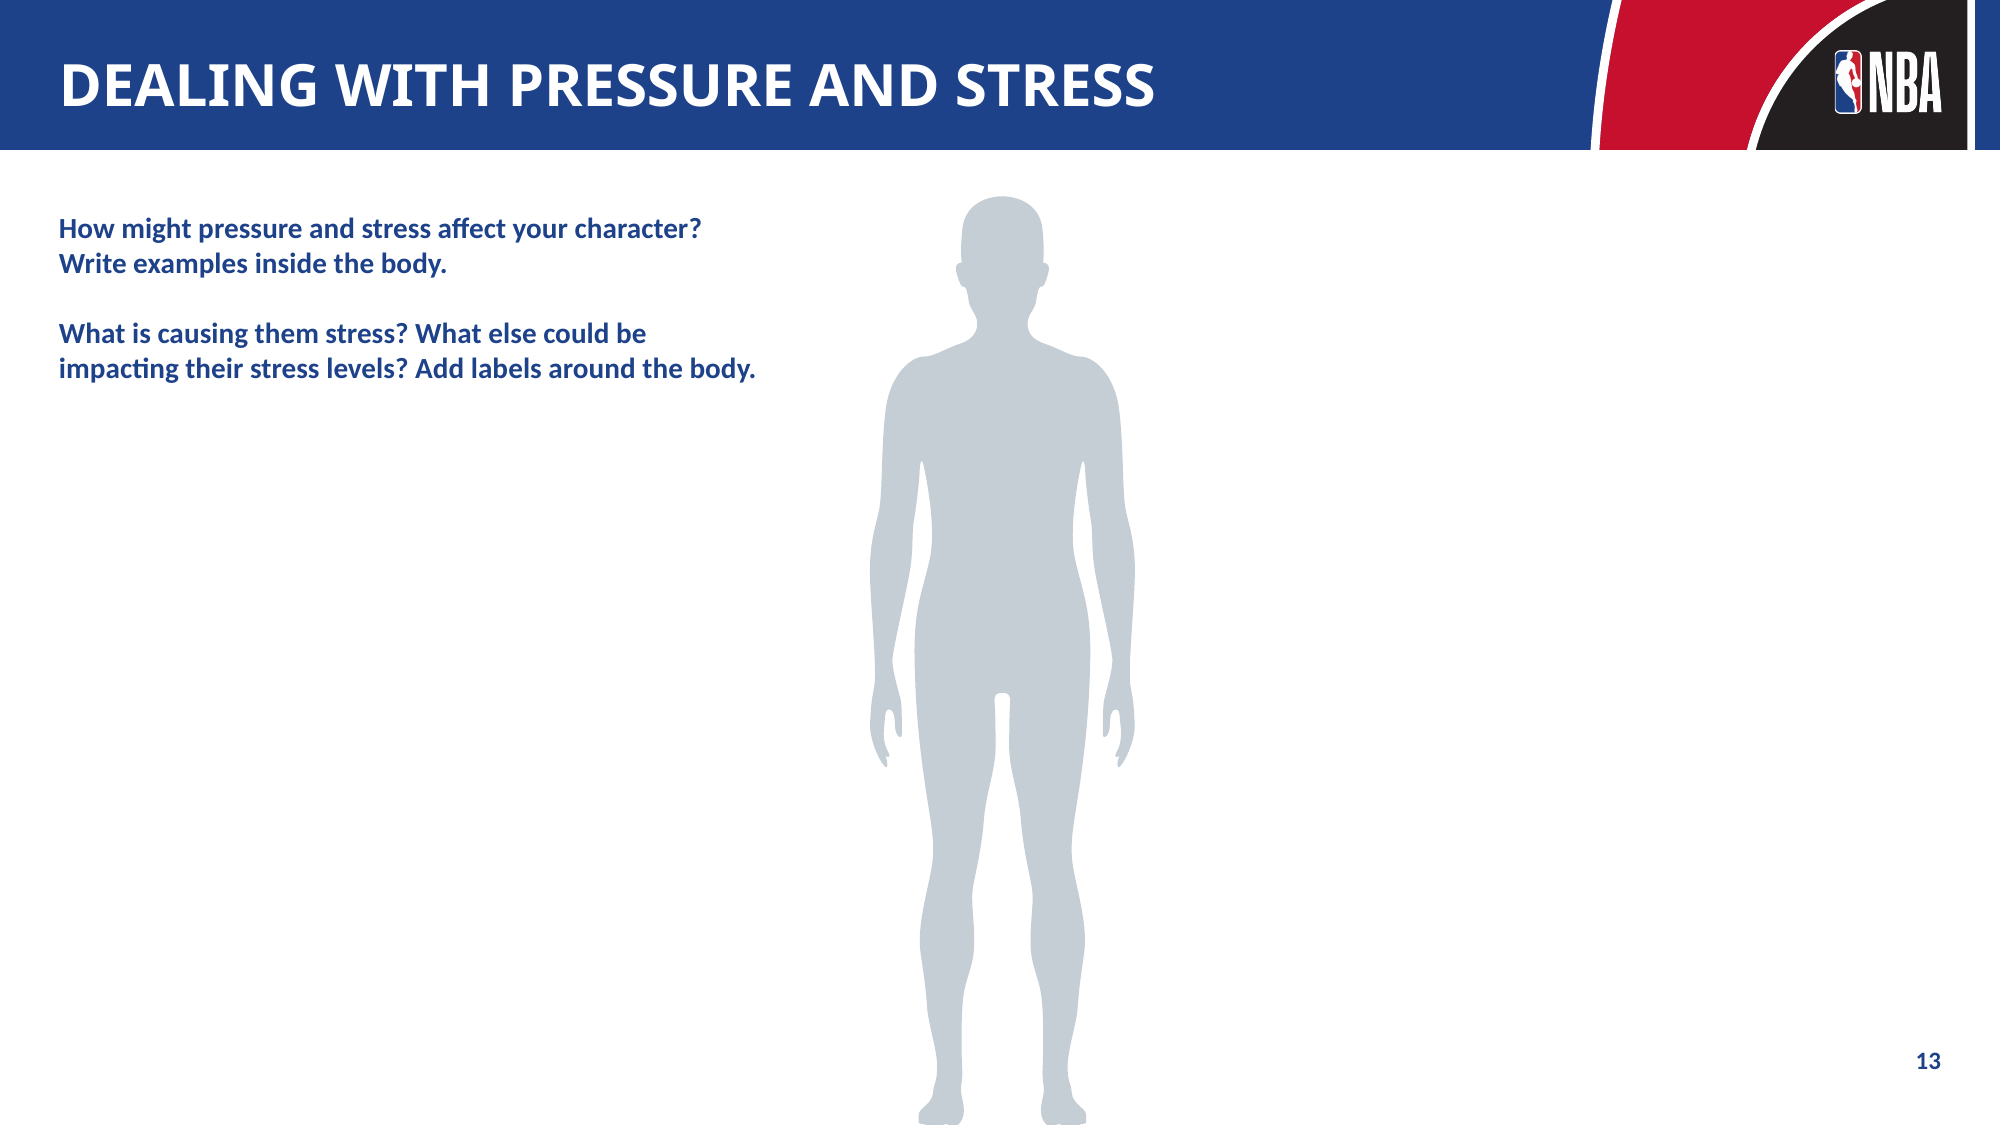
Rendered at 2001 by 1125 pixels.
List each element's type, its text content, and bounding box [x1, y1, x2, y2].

text_box [869, 196, 1135, 1125]
list How might pressure and stress affect your character? Write examples inside the body. What is causing them stress? What else could be impacting their stress levels? Add labels around the body. [0, 149, 763, 1125]
slide_number 13 [1824, 1029, 1957, 1090]
title DEALING WITH PRESSURE AND STRESS [0, 34, 1589, 150]
